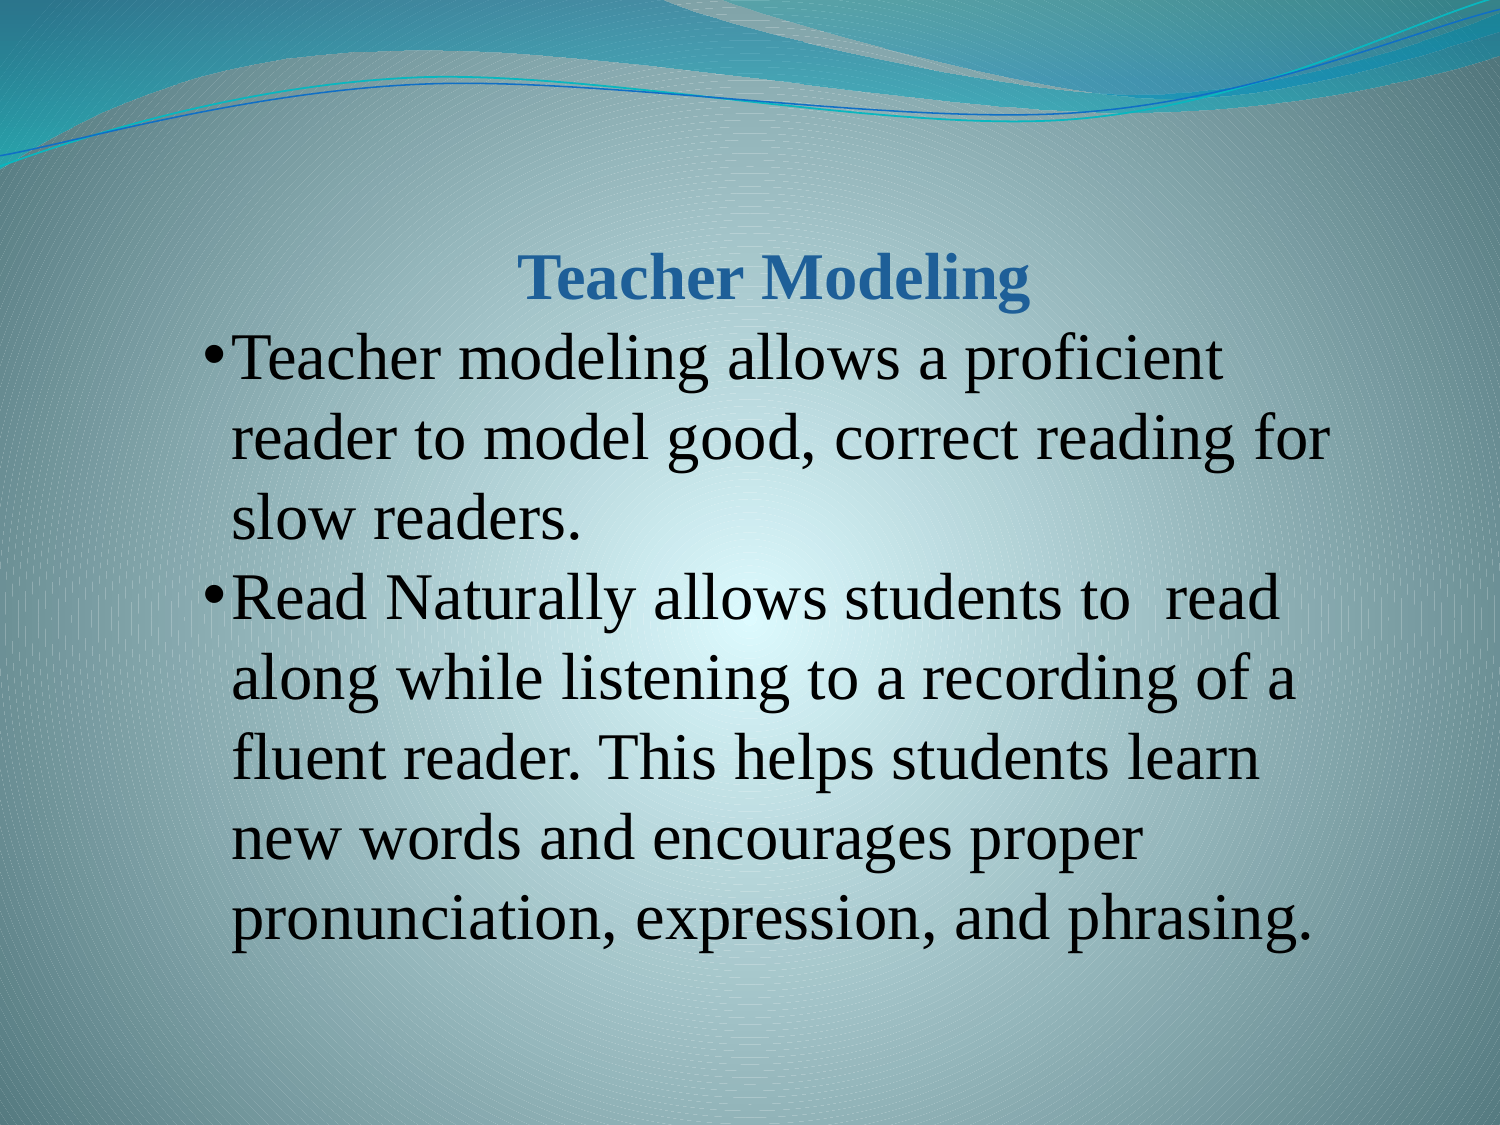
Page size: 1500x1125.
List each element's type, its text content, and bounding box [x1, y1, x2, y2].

text_box Teacher Modeling Teacher modeling allows a proficient reader to model good, correct reading for slow readers. Read Naturally allows students to read along while listening to a recording of a fluent reader. This helps students learn new words and encourages proper pronunciation, expression, and phrasing. [187, 225, 1363, 961]
